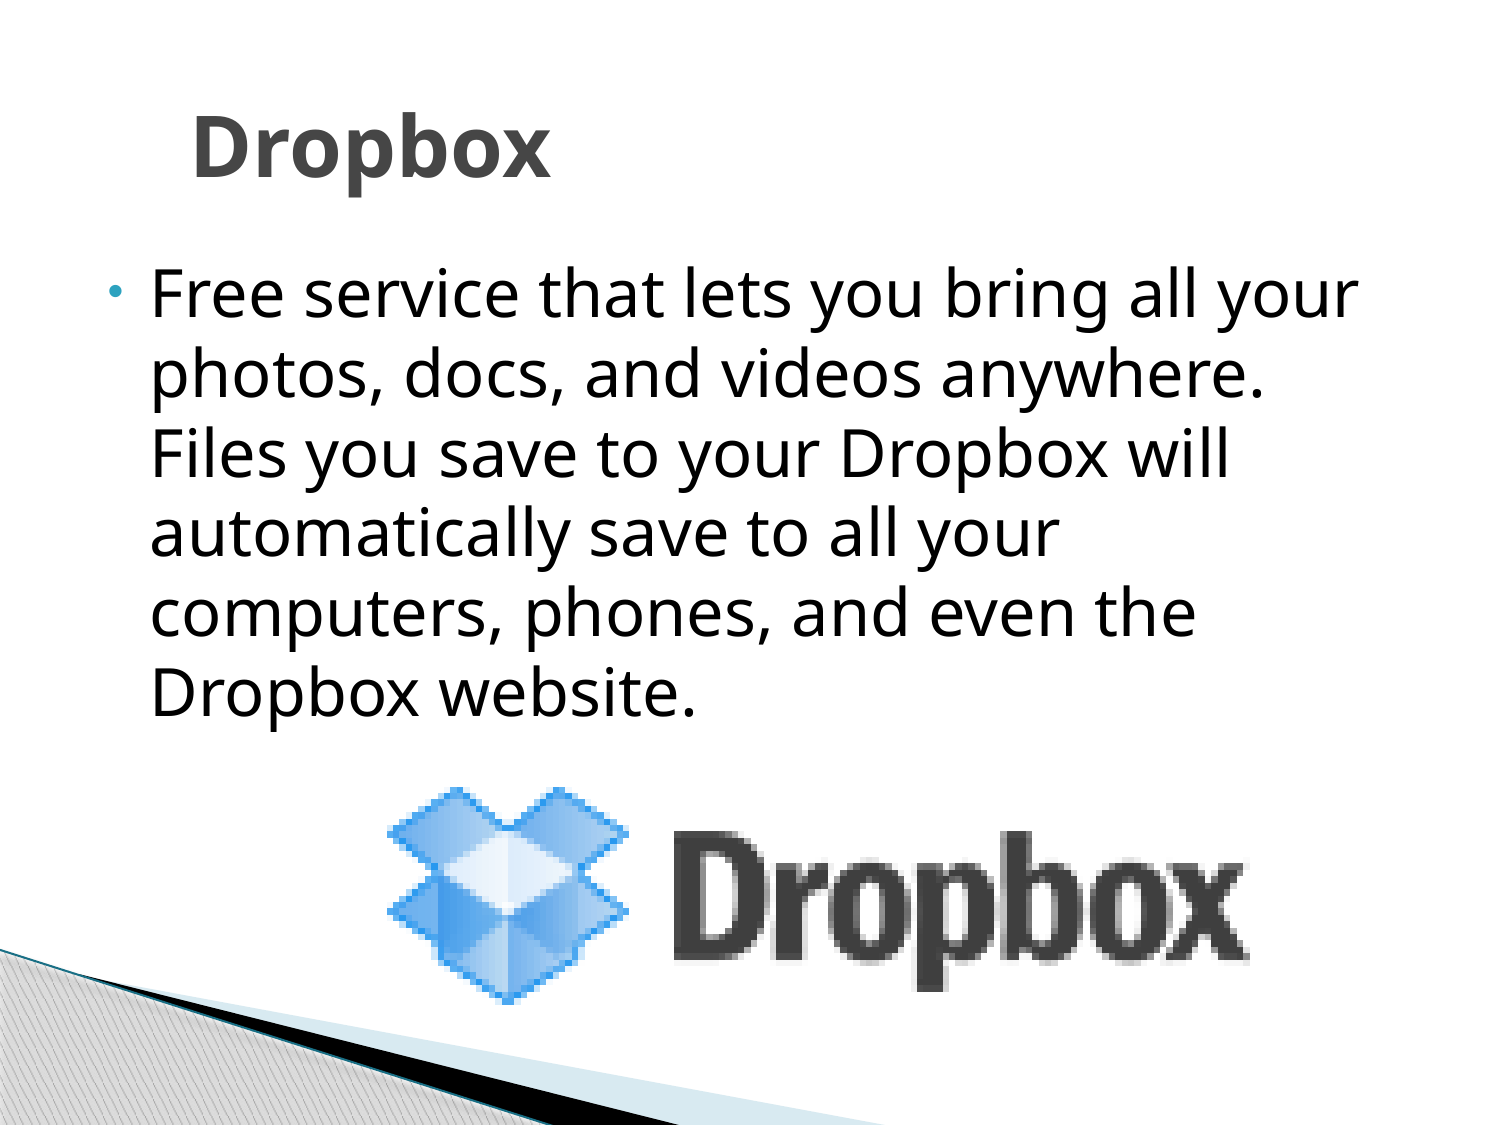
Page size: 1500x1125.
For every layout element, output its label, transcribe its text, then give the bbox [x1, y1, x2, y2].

picture [387, 787, 1251, 1005]
title Dropbox [174, 75, 1000, 213]
list Free service that lets you bring all your photos, docs, and videos anywhere. Files you save to your Dropbox will automatically save to all your computers, phones, and even the Dropbox website. [75, 243, 1425, 986]
